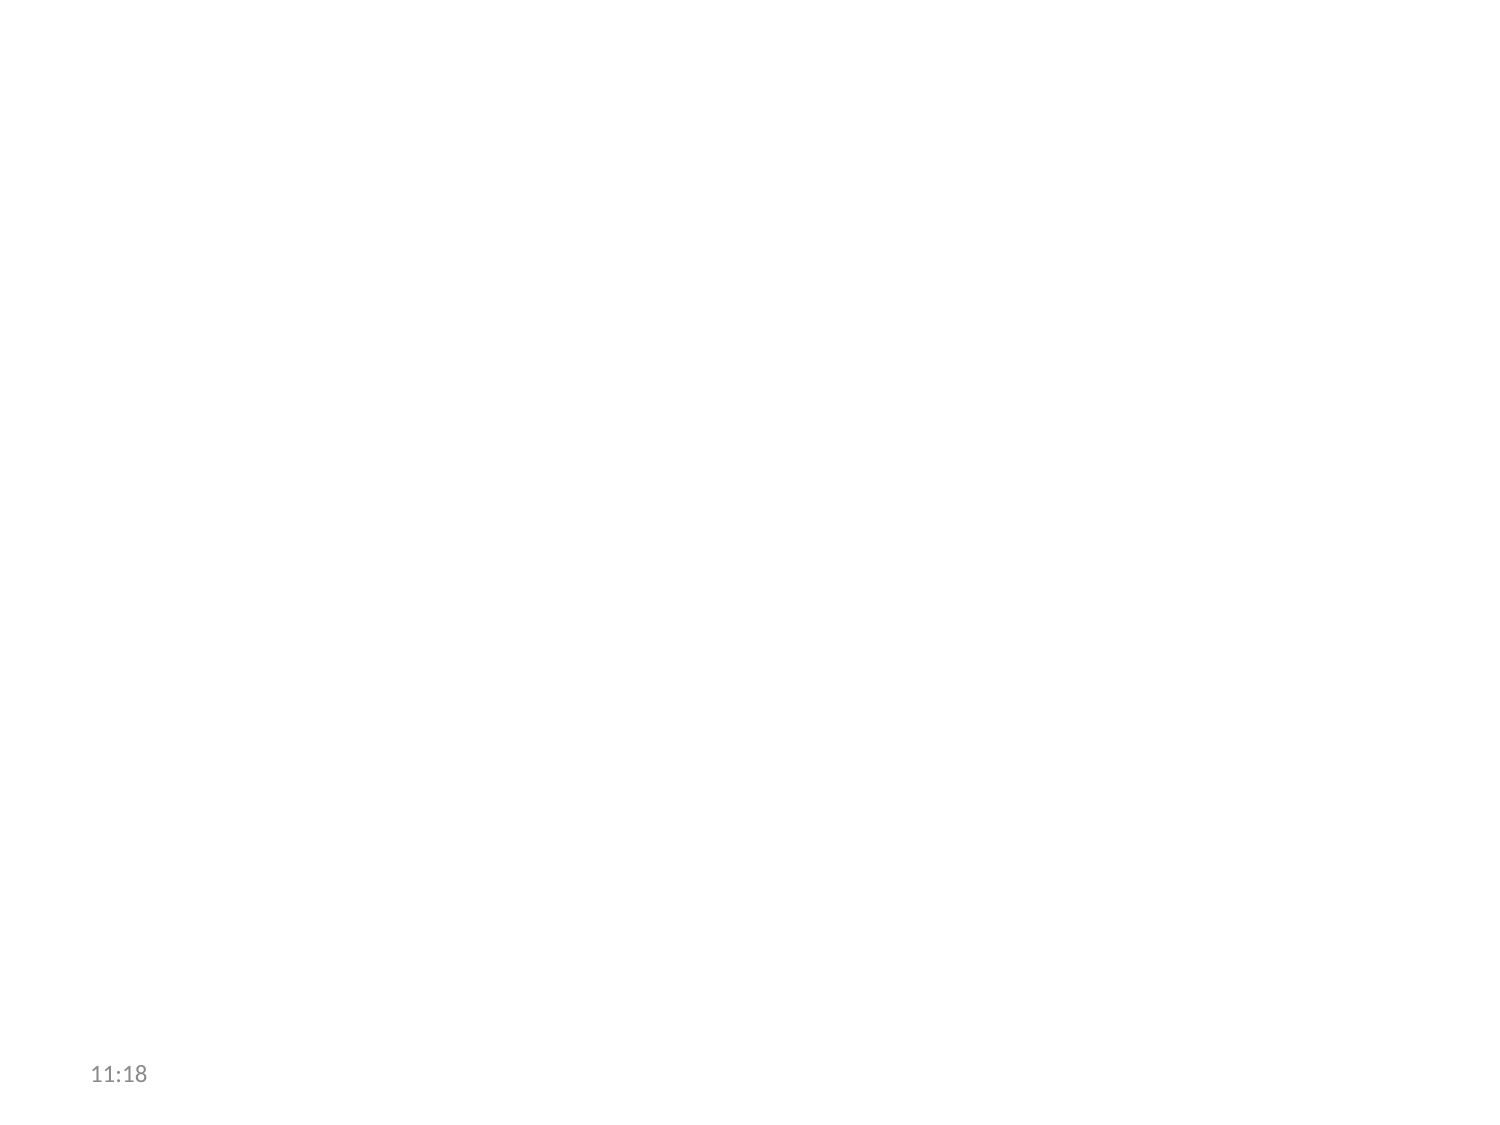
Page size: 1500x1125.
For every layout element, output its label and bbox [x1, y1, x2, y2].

slide_number [75, 1042, 425, 1103]
